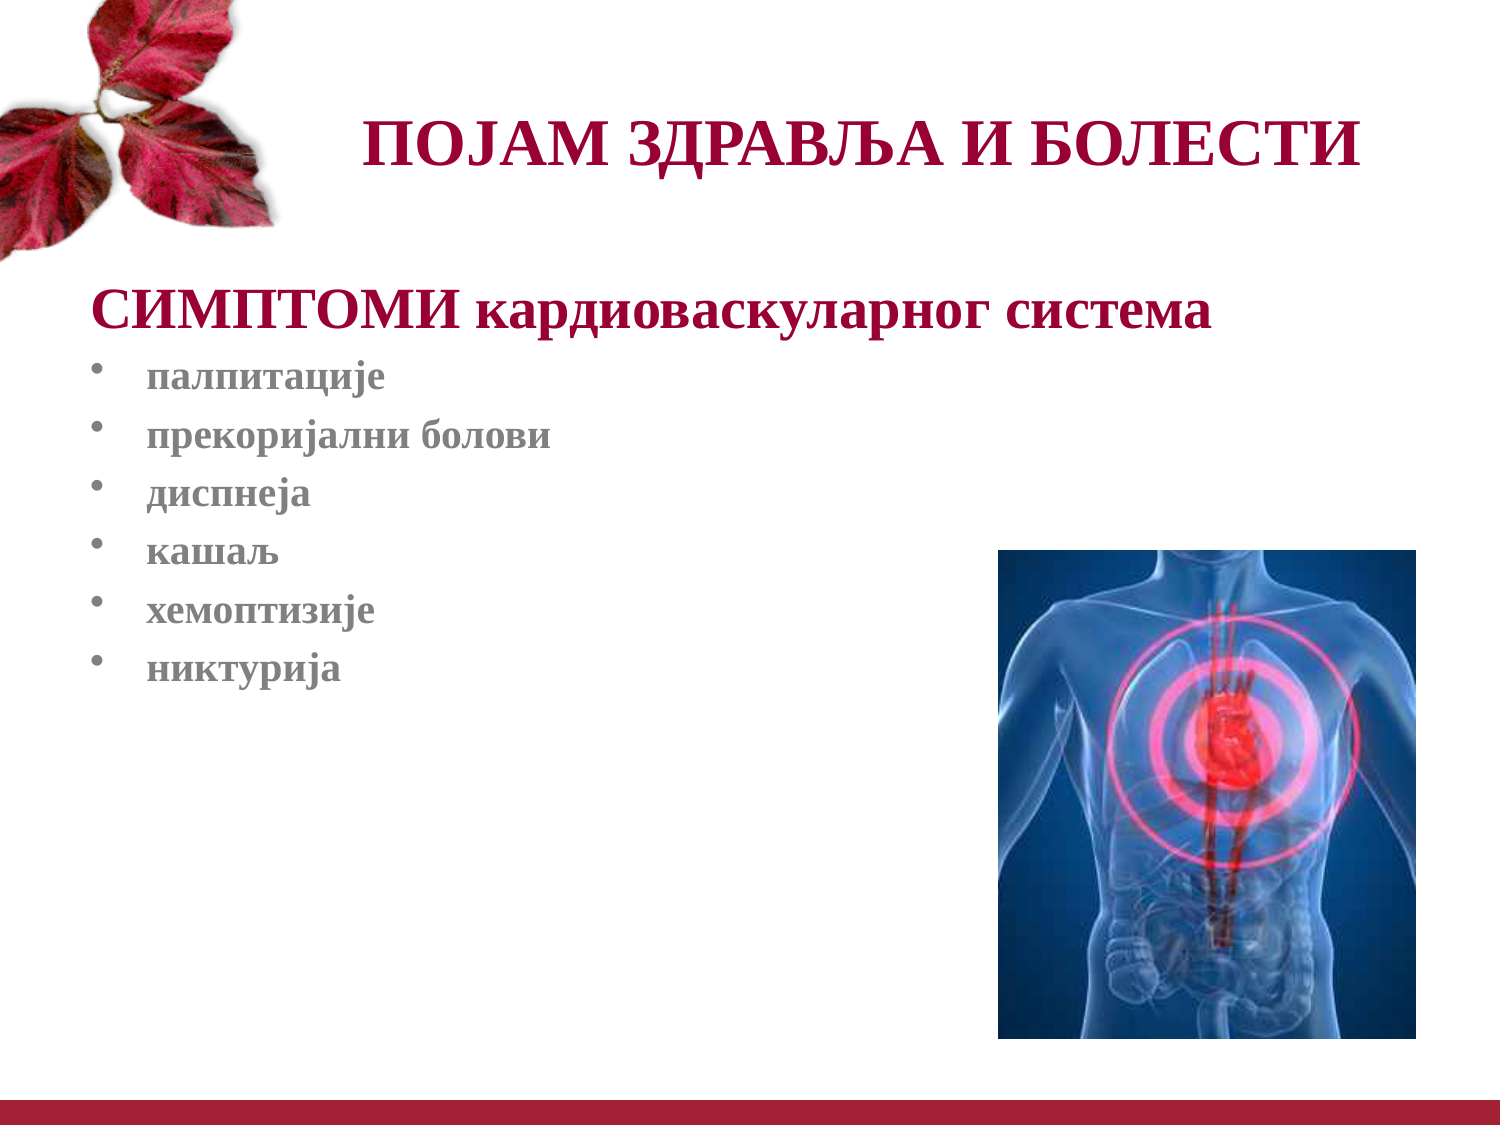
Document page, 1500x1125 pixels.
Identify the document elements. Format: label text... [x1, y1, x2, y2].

picture [997, 550, 1416, 1039]
title ПОЈАМ ЗДРАВЉА И БОЛЕСТИ [289, 44, 1436, 233]
list СИМПТОМИ кардиоваскуларног система палпитације прекоријални болови диспнеја кашаљ хемоптизије никтурија [74, 262, 1426, 1006]
picture [0, 0, 295, 273]
